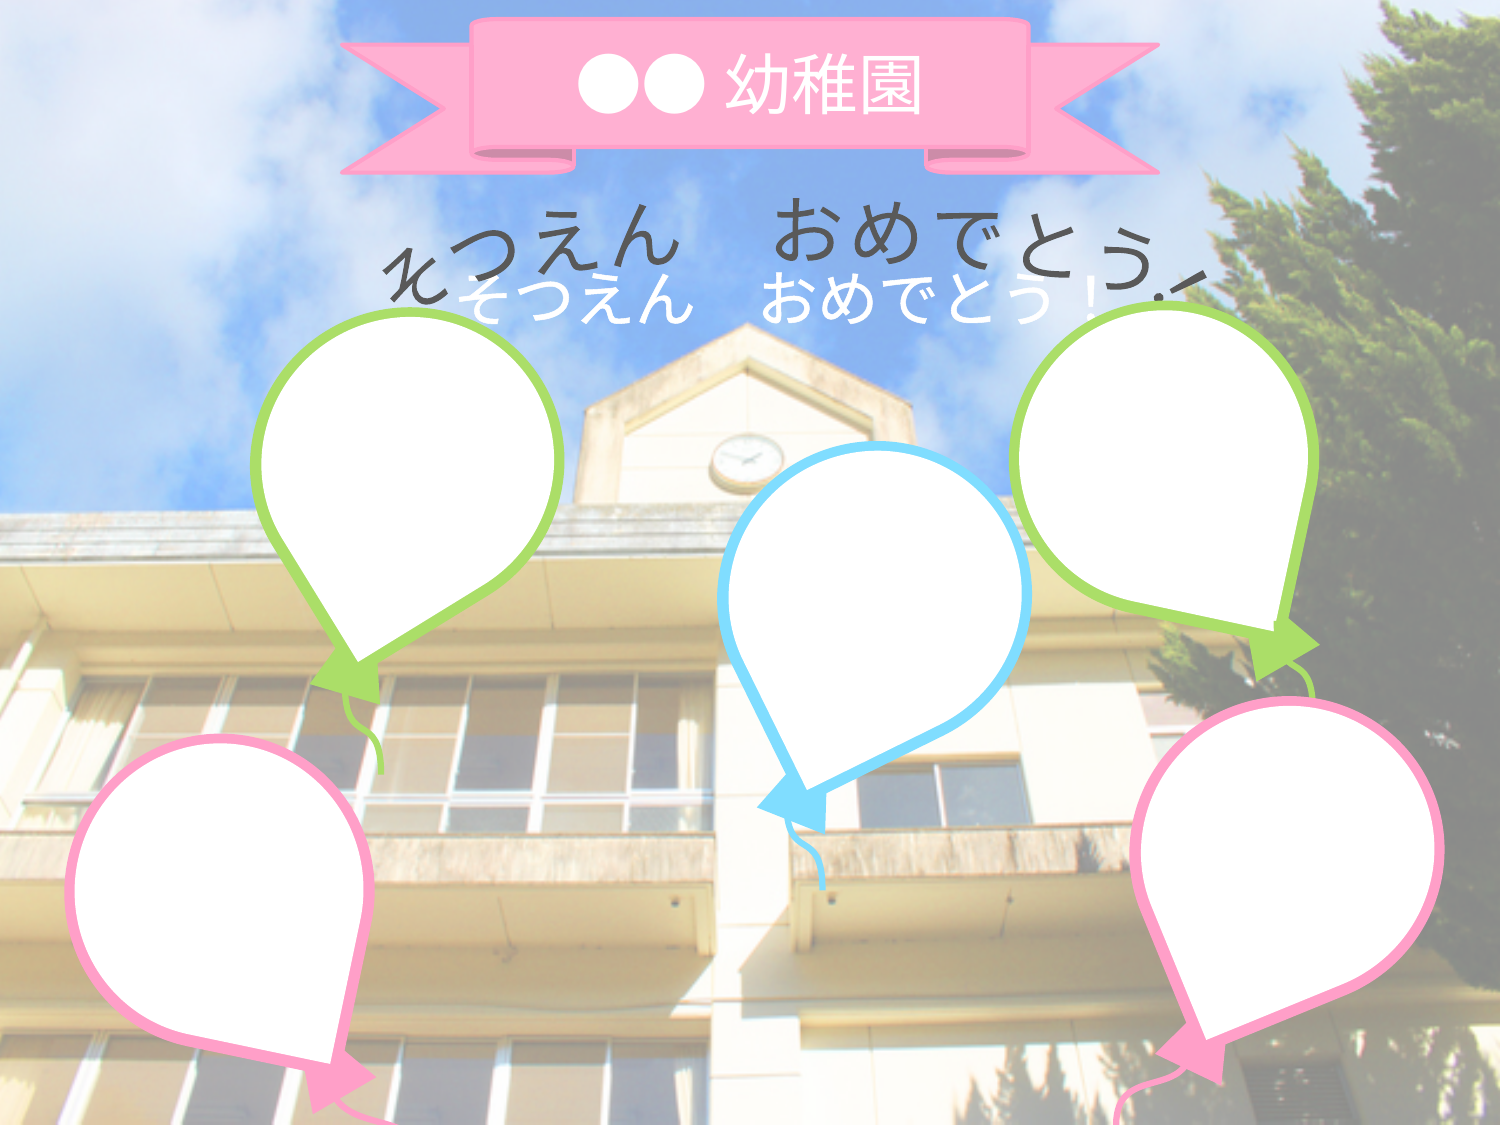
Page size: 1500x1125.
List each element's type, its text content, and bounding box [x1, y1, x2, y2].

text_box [1109, 686, 1420, 1125]
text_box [1022, 297, 1334, 712]
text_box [235, 300, 546, 775]
text_box ●●幼稚園 [339, 16, 1161, 175]
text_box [699, 432, 1010, 891]
title そつえん おめでとう！ [391, 235, 1183, 359]
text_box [78, 730, 432, 1125]
